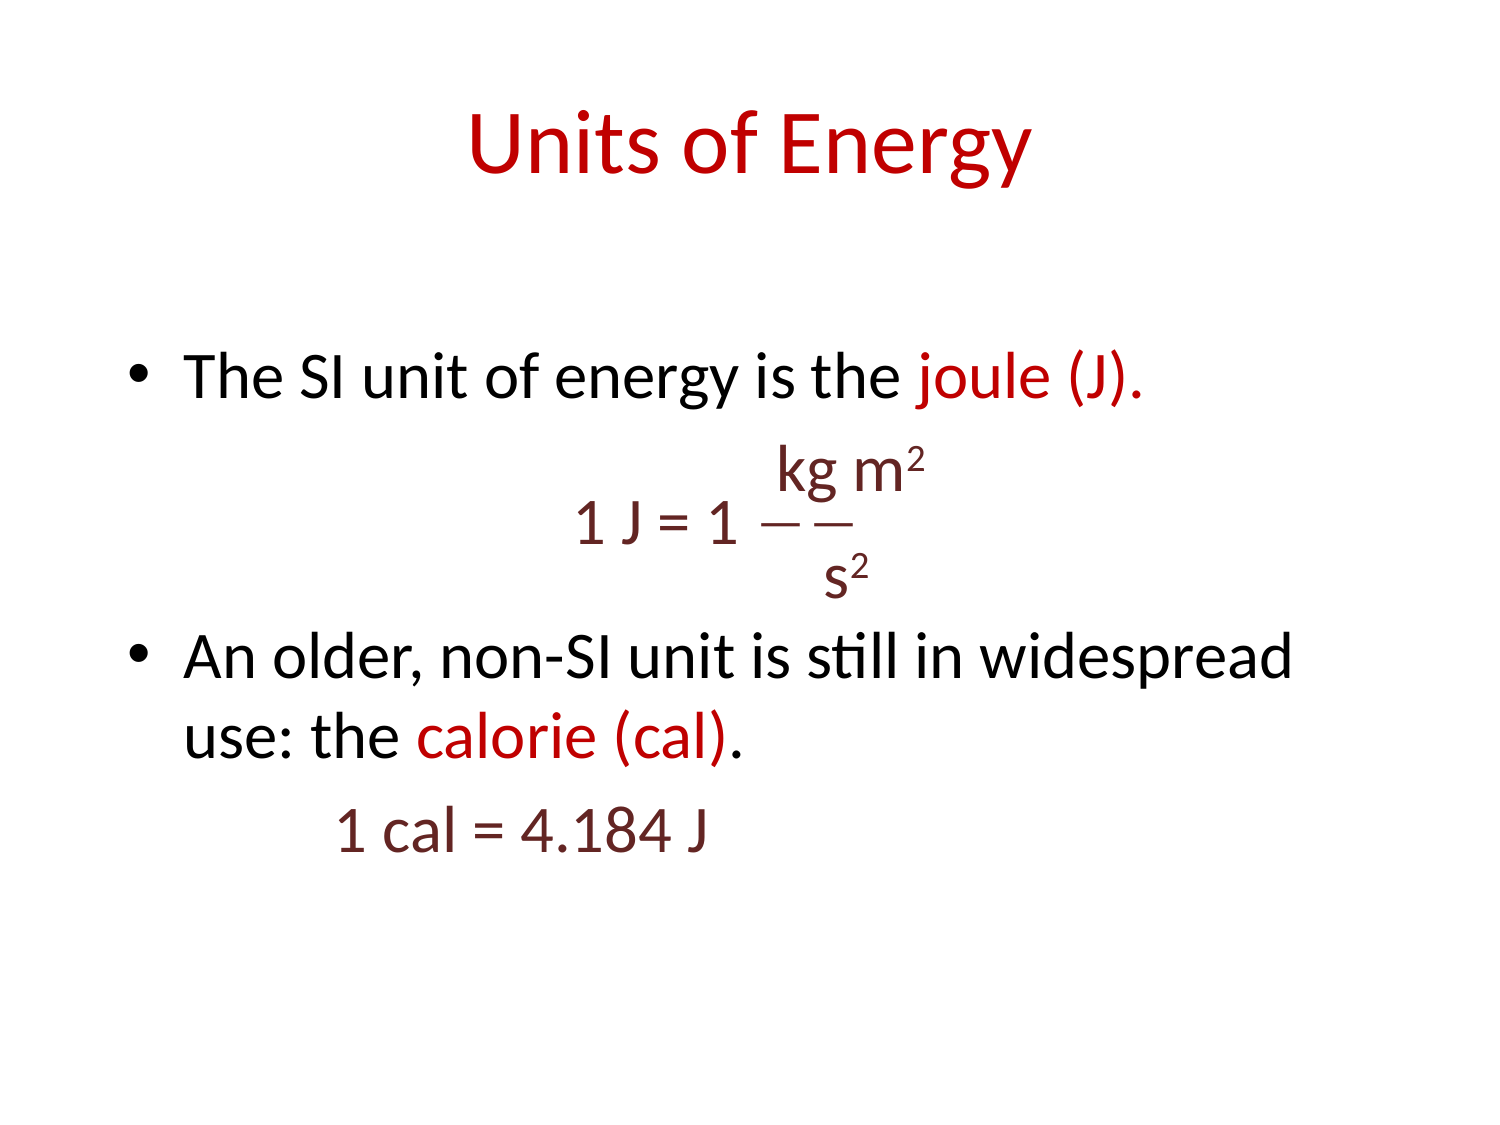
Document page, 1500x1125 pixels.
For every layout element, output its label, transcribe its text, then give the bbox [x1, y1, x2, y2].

text_box The SI unit of energy is the joule (J). An older, non-SI unit is still in widespread use: the calorie (cal). 1 cal = 4.184 J [112, 324, 1388, 913]
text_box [541, 417, 944, 621]
text_box Units of Energy [112, 75, 1388, 263]
